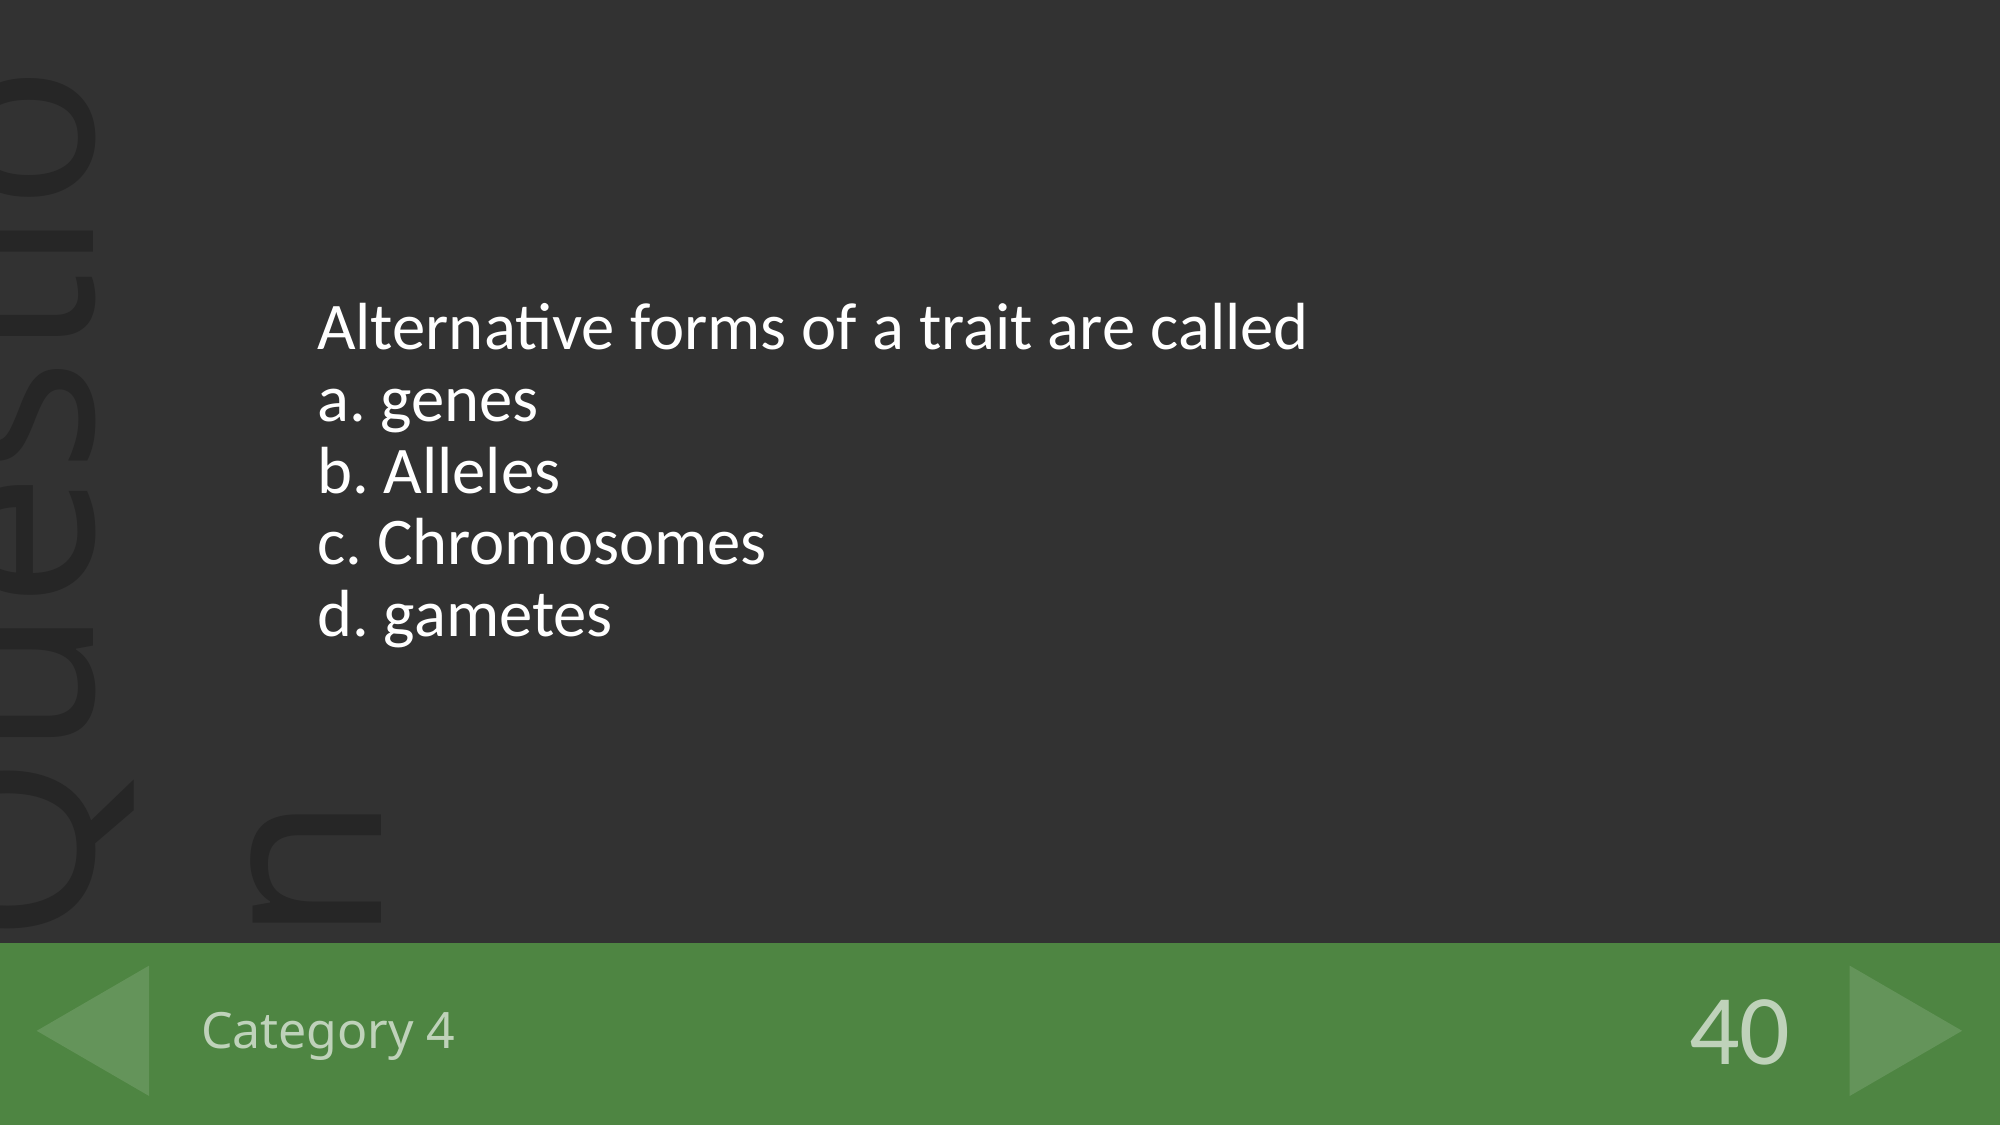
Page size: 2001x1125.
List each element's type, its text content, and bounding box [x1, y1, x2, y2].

title Category 4 [185, 967, 1494, 1097]
list Alternative forms of a trait are called a. genes b. Alleles c. Chromosomes d. gametes [302, 307, 1760, 636]
list 40 [1494, 967, 1806, 1097]
